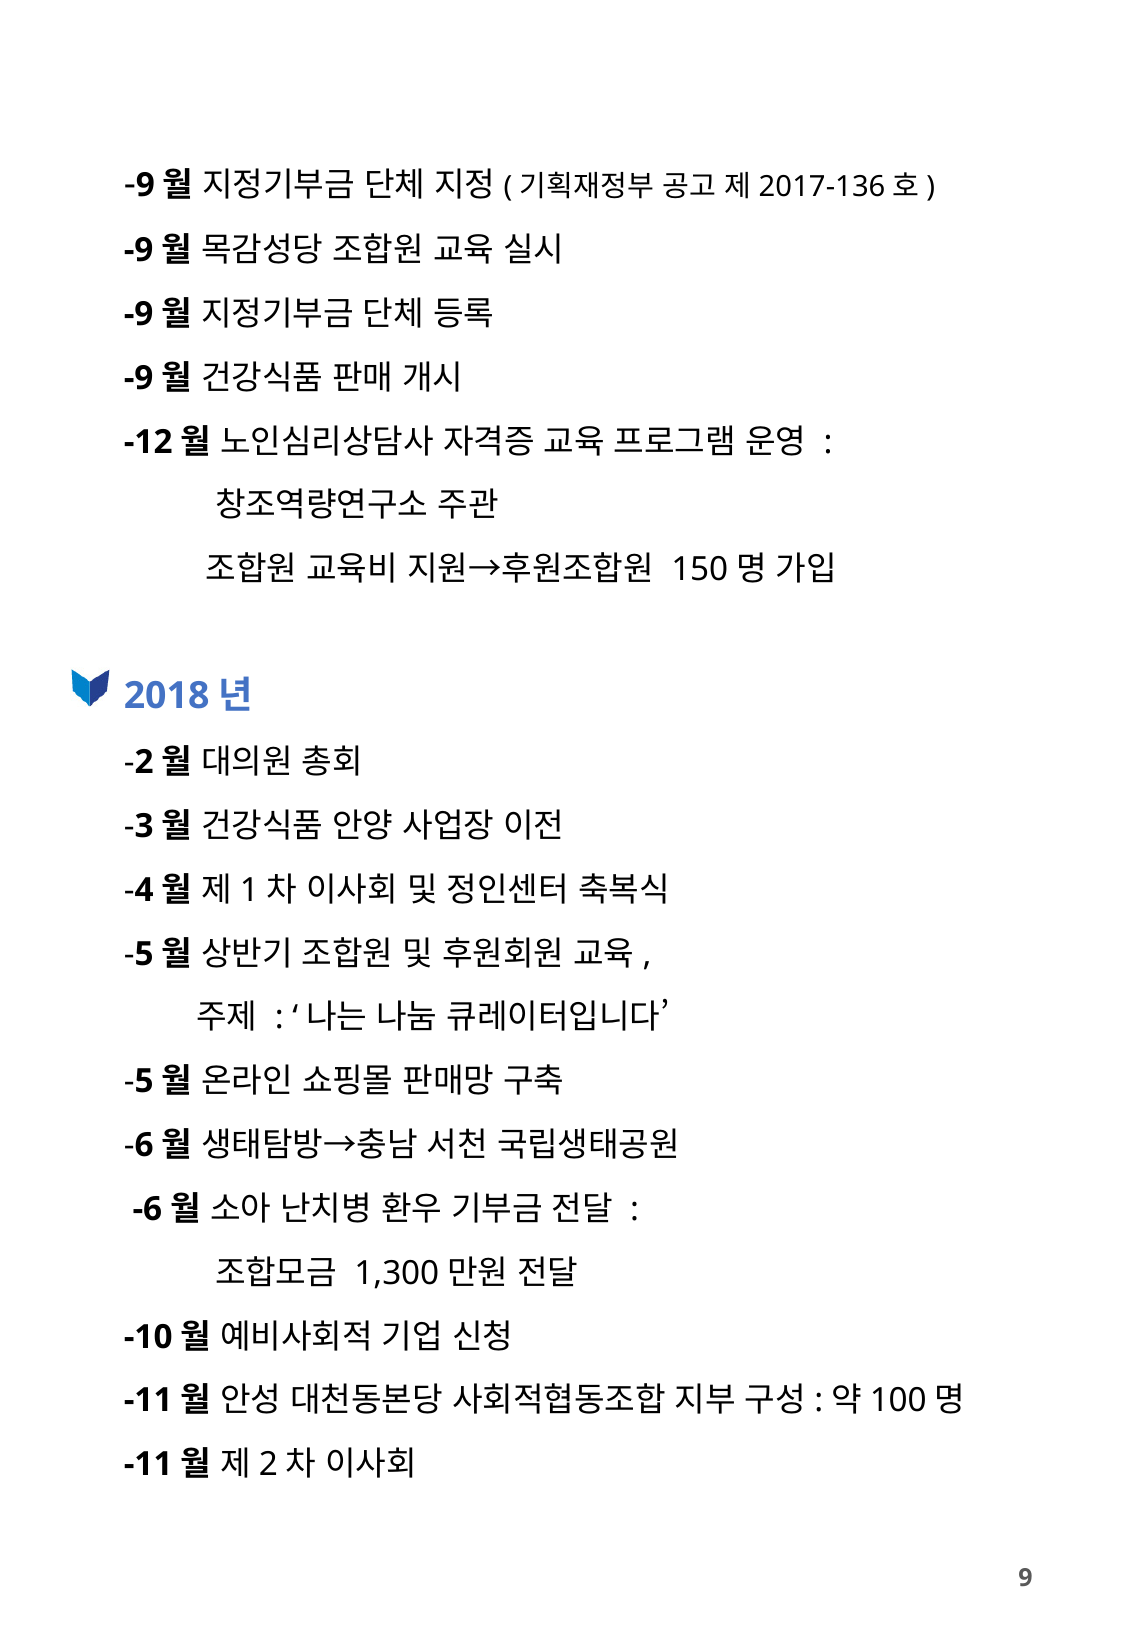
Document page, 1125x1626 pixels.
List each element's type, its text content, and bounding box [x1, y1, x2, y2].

picture [70, 667, 110, 707]
text_box 2018년 -2월 대의원 총회 -3월 건강식품 안양 사업장 이전 -4월 제1차 이사회 및 정인센터 축복식 -5월 상반기 조합원 및 후원회원 교육, 주제 : ‘나는 나눔 큐레이터입니다’ -5월 온라인 쇼핑몰 판매망 구축 -6월 생태탐방→충남 서천 국립생태공원 -6월 소아 난치병 환우 기부금 전달 : 조합모금 1,300만원 전달 -10월 예비사회적 기업 신청 -11월 안성 대천동본당 사회적협동조합 지부 구성:약100명 -11월 제2차 이사회 [109, 636, 1027, 1490]
text_box -9월 지정기부금 단체 지정(기획재정부 공고 제2017-136호) -9월 목감성당 조합원 교육 실시 -9월 지정기부금 단체 등록 -9월 건강식품 판매 개시 -12월 노인심리상담사 자격증 교육 프로그램 운영 : 창조역량연구소 주관 조합원 교육비 지원→후원조합원 150명 가입 [109, 125, 1027, 595]
text_box 9 [963, 1554, 1048, 1599]
